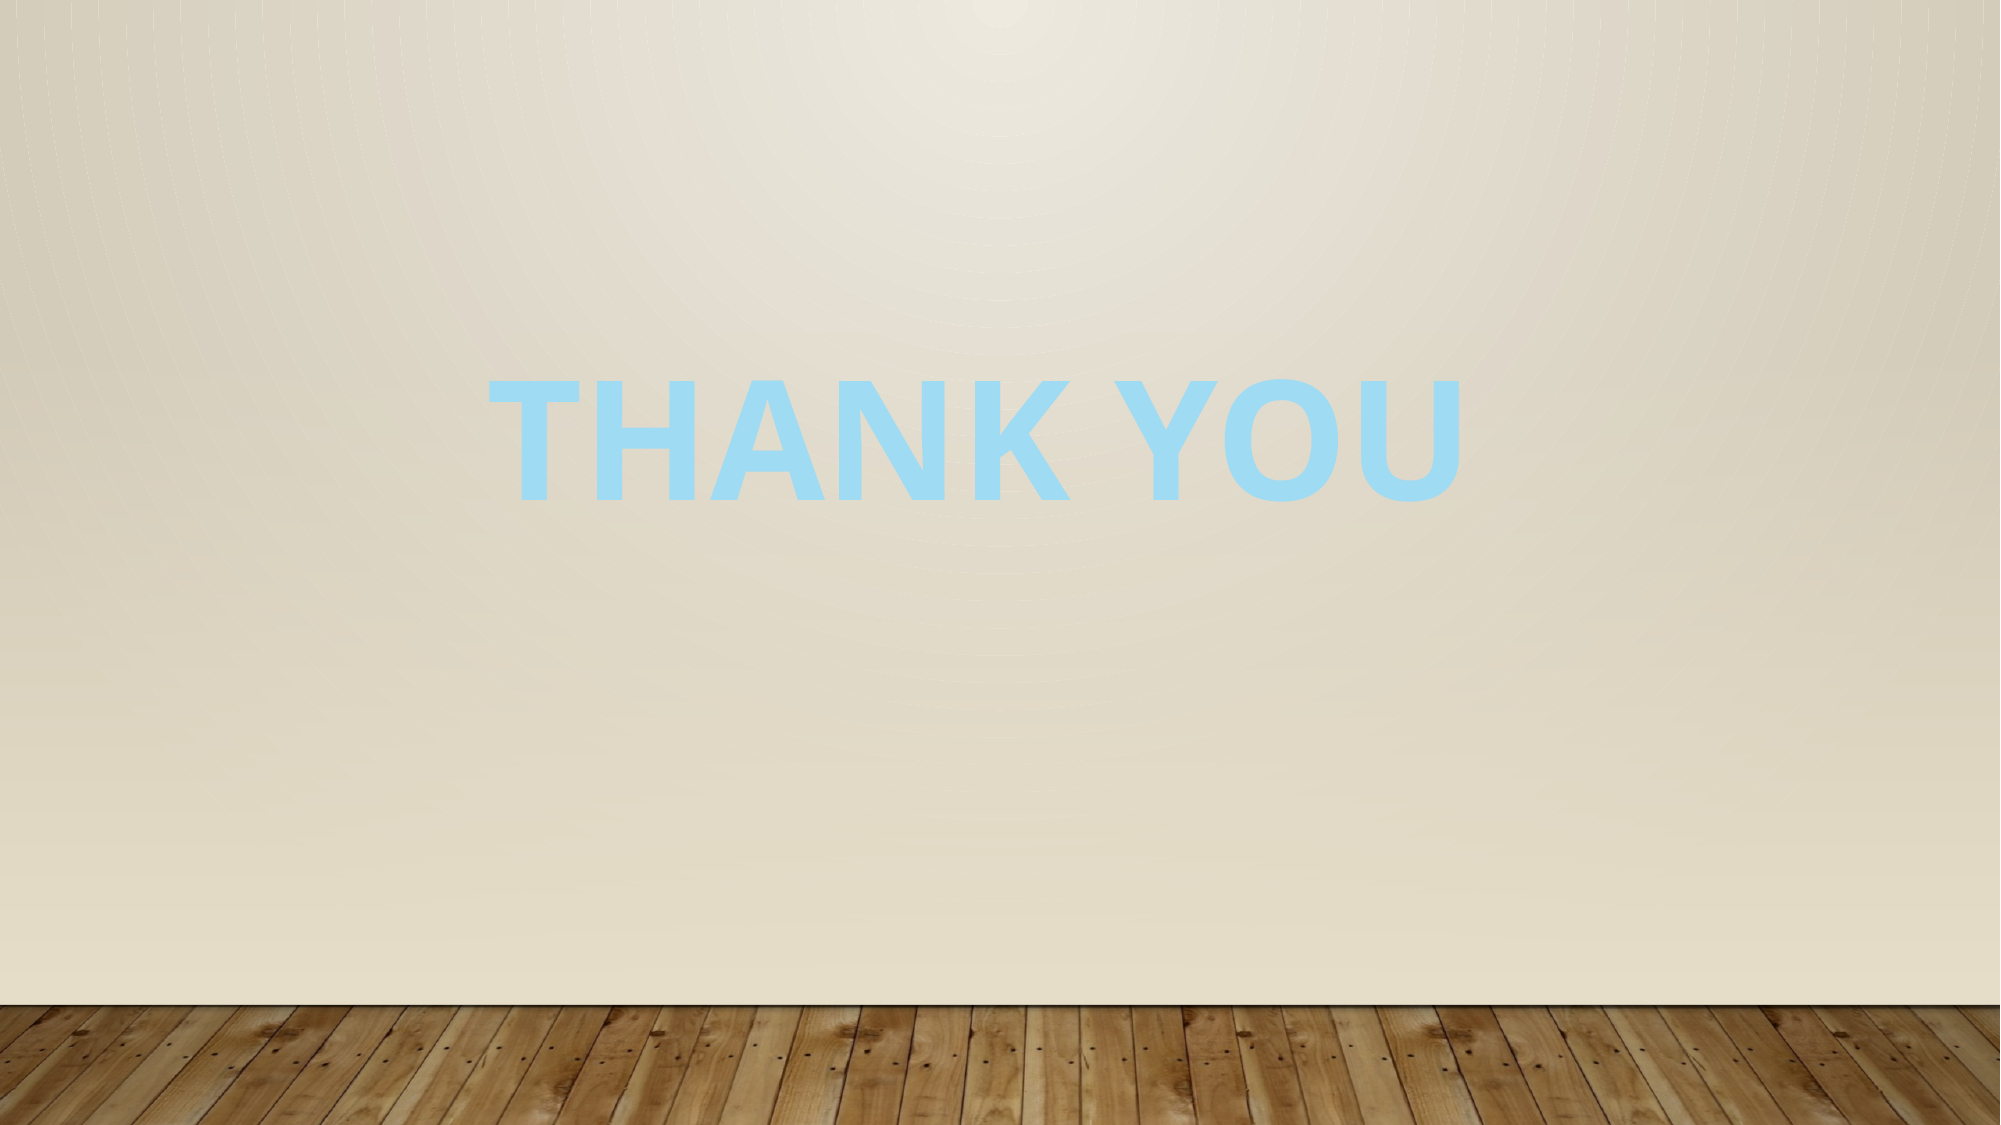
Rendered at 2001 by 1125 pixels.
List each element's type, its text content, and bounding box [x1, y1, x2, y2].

picture [0, 1005, 2000, 1125]
text_box THANK YOU [350, 325, 1610, 541]
